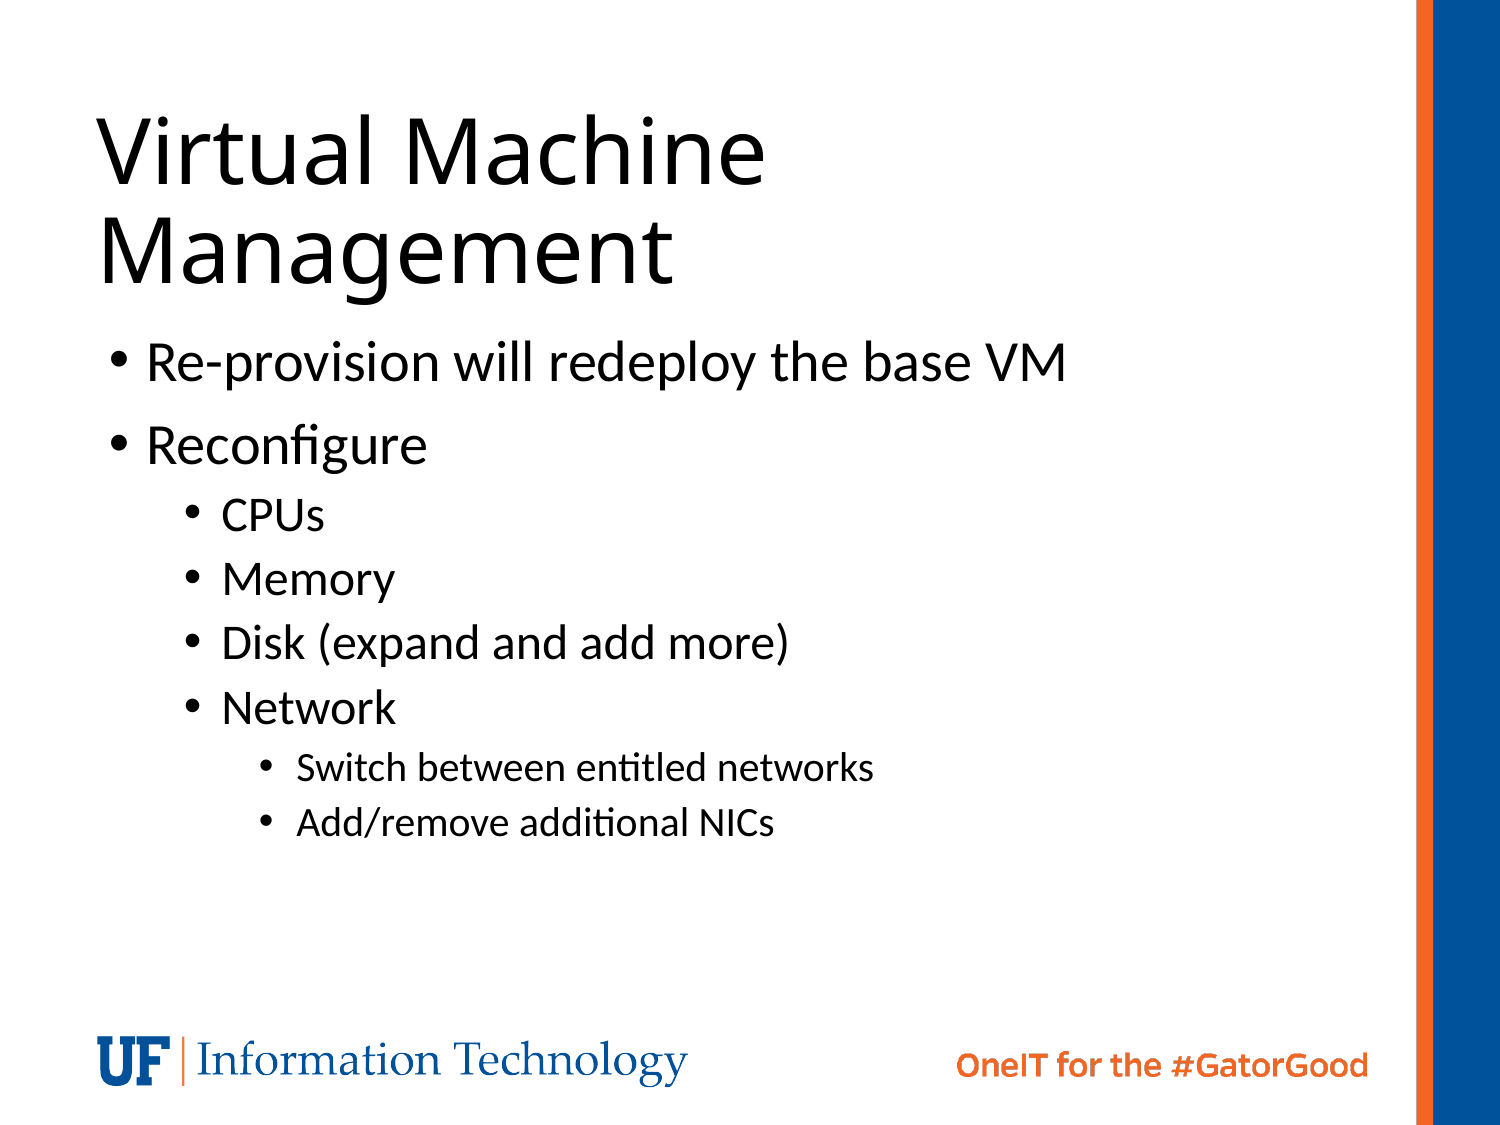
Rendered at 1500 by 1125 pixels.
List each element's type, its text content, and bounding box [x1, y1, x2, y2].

text_box [241, 527, 273, 584]
picture [97, 1034, 689, 1088]
title Virtual Machine Management [81, 98, 1257, 286]
picture [957, 1051, 1367, 1077]
list Re-provision will redeploy the base VM Reconfigure CPUs Memory Disk (expand and add more) Network Switch between entitled networks Add/remove additional NICs [93, 323, 1207, 999]
